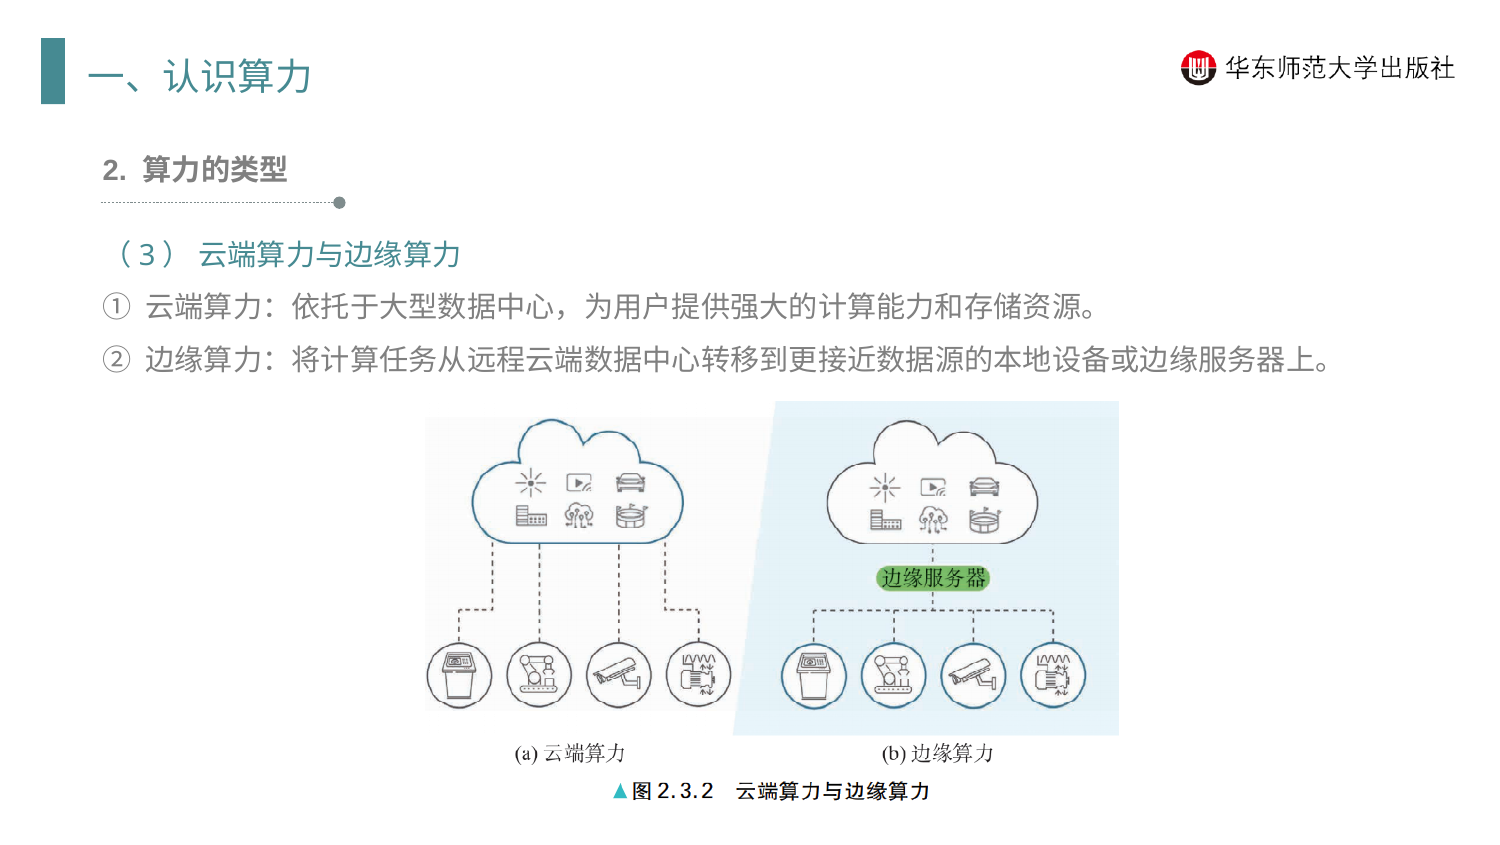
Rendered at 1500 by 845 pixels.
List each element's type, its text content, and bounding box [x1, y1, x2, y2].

picture [1181, 38, 1485, 86]
text_box 一、认识算力 [76, 47, 615, 104]
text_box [87, 144, 1440, 386]
picture [401, 393, 1142, 815]
